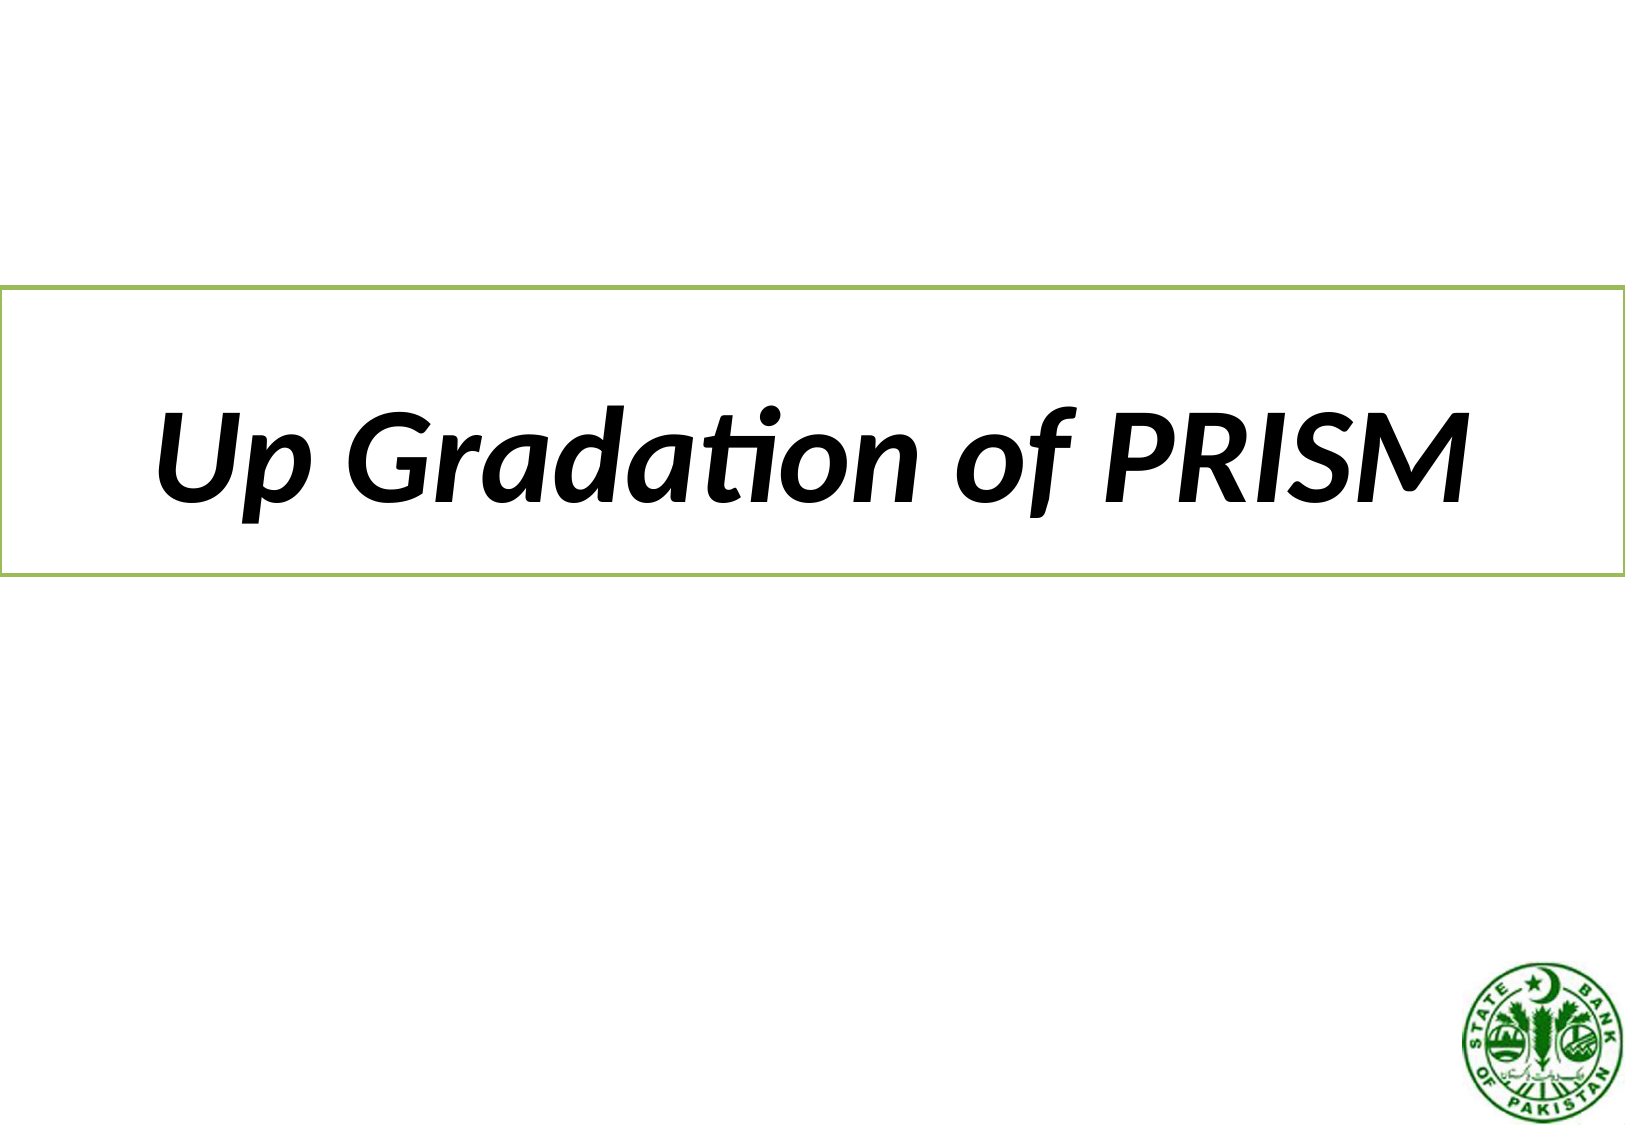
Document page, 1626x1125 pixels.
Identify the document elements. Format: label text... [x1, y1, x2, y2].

text_box Up Gradation of PRISM [0, 285, 1625, 577]
picture [1462, 960, 1625, 1125]
